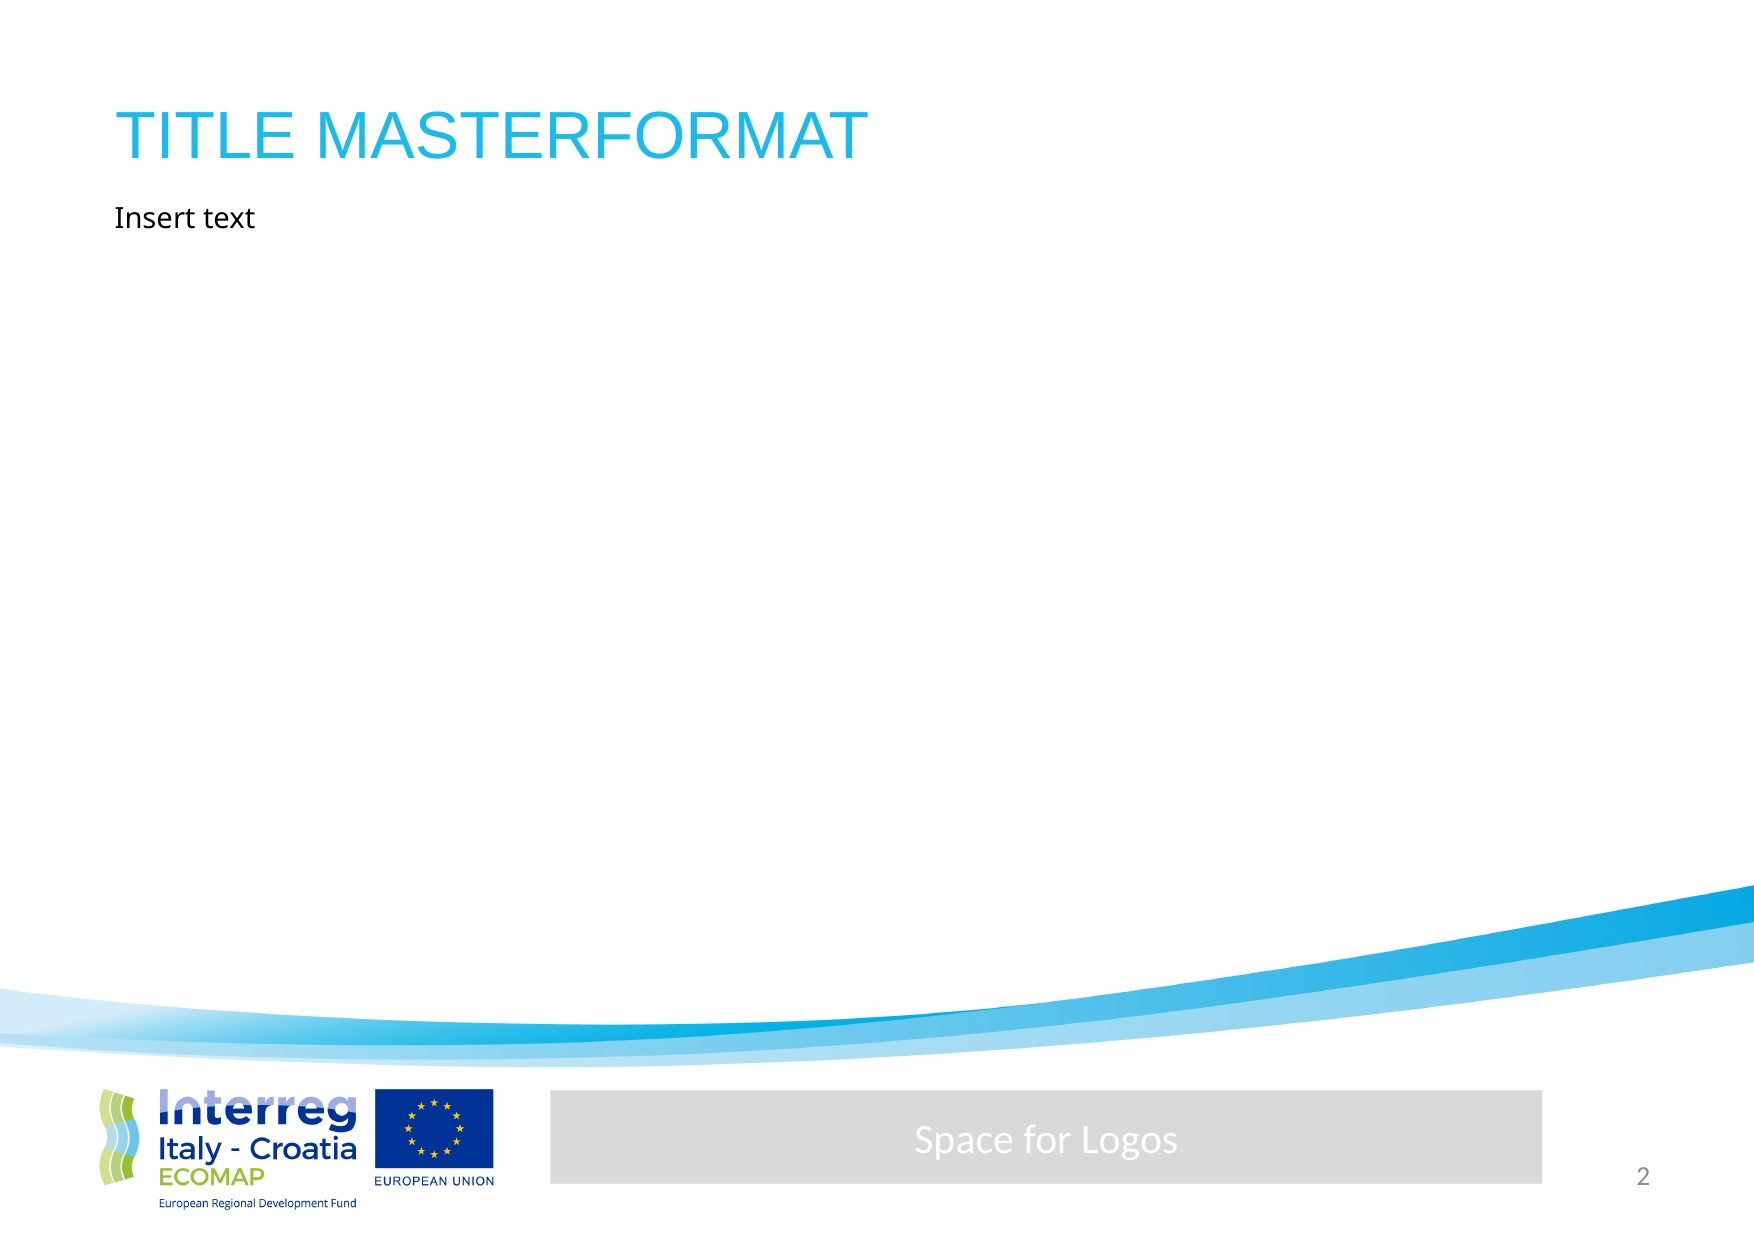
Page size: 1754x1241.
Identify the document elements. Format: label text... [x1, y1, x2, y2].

picture [0, 0, 1754, 1241]
text_box Insert text [99, 191, 1658, 851]
text_box Space for Logos [549, 1089, 1543, 1185]
slide_number 2 [1607, 1141, 1666, 1208]
text_box TITLE MASTERFORMAT [97, 83, 1656, 181]
